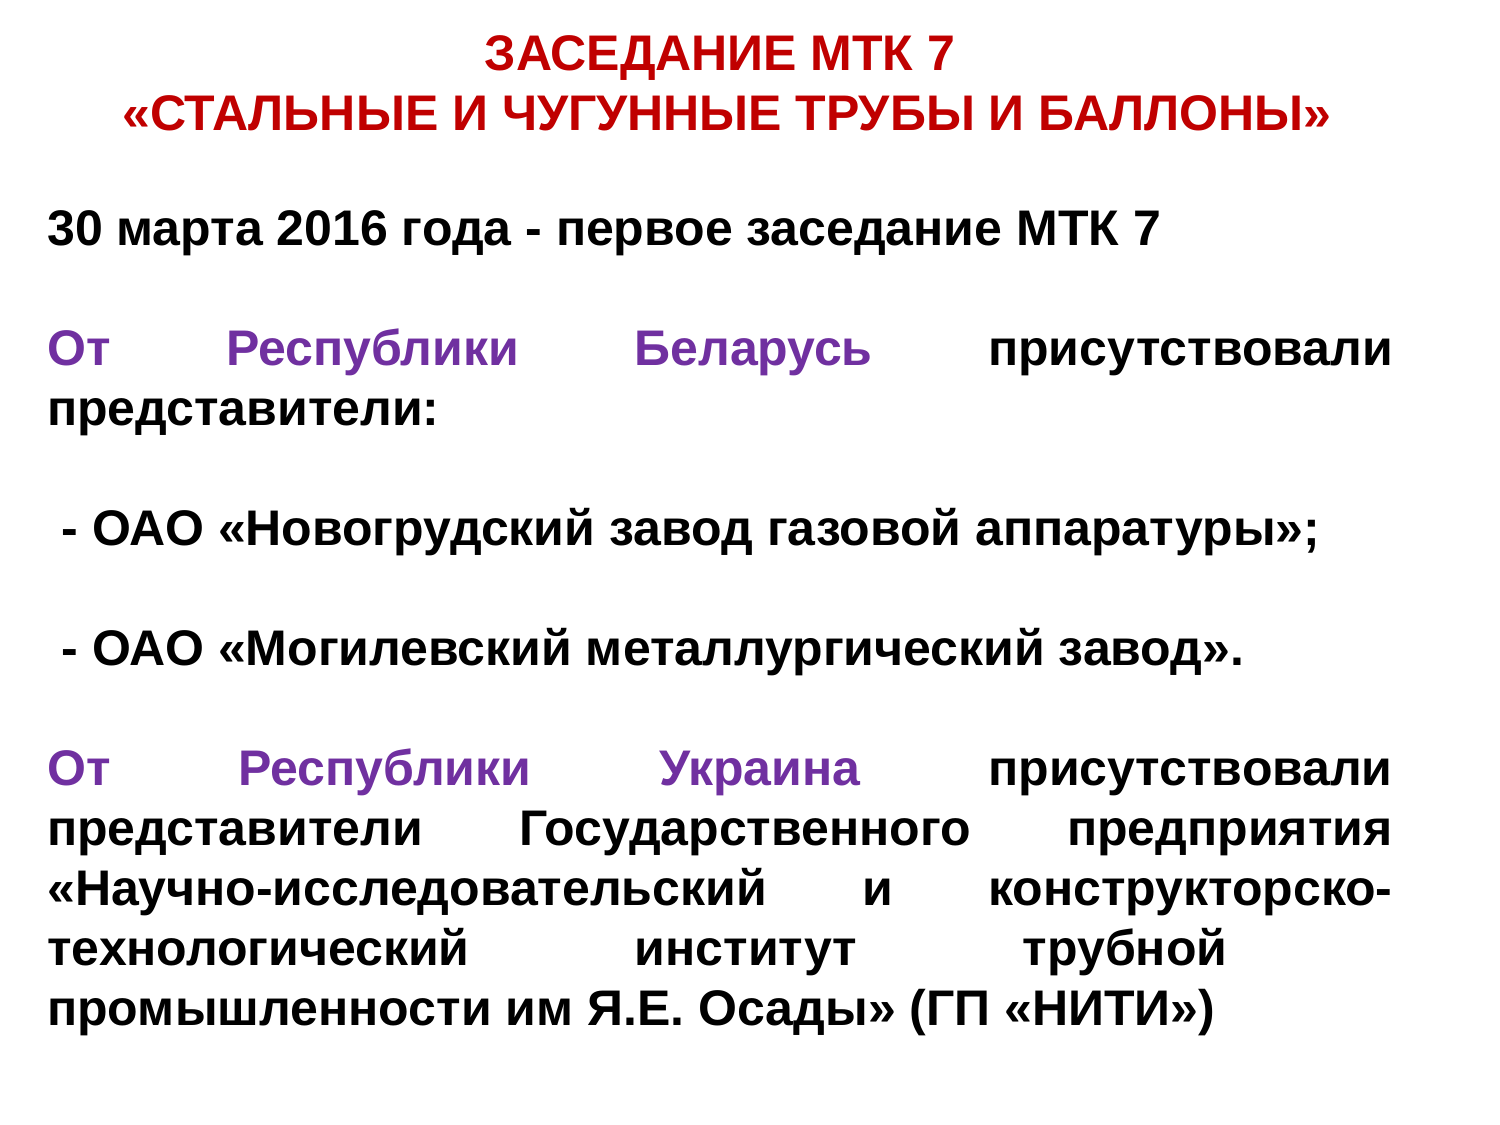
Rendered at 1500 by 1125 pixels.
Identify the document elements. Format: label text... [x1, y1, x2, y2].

text_box ЗАСЕДАНИЕ МТК 7 «СТАЛЬНЫЕ И ЧУГУННЫЕ ТРУБЫ И БАЛЛОНЫ» 30 марта 2016 года - первое заседание МТК 7 От Республики Беларусь присутствовали представители: - ОАО «Новогрудский завод газовой аппаратуры»; - ОАО «Могилевский металлургический завод». От Республики Украина присутствовали представители Государственного предприятия «Научно-исследовательский и конструкторско-технологический институт трубной промышленности им Я.Е. Осады» (ГП «НИТИ») [32, 12, 1408, 1103]
